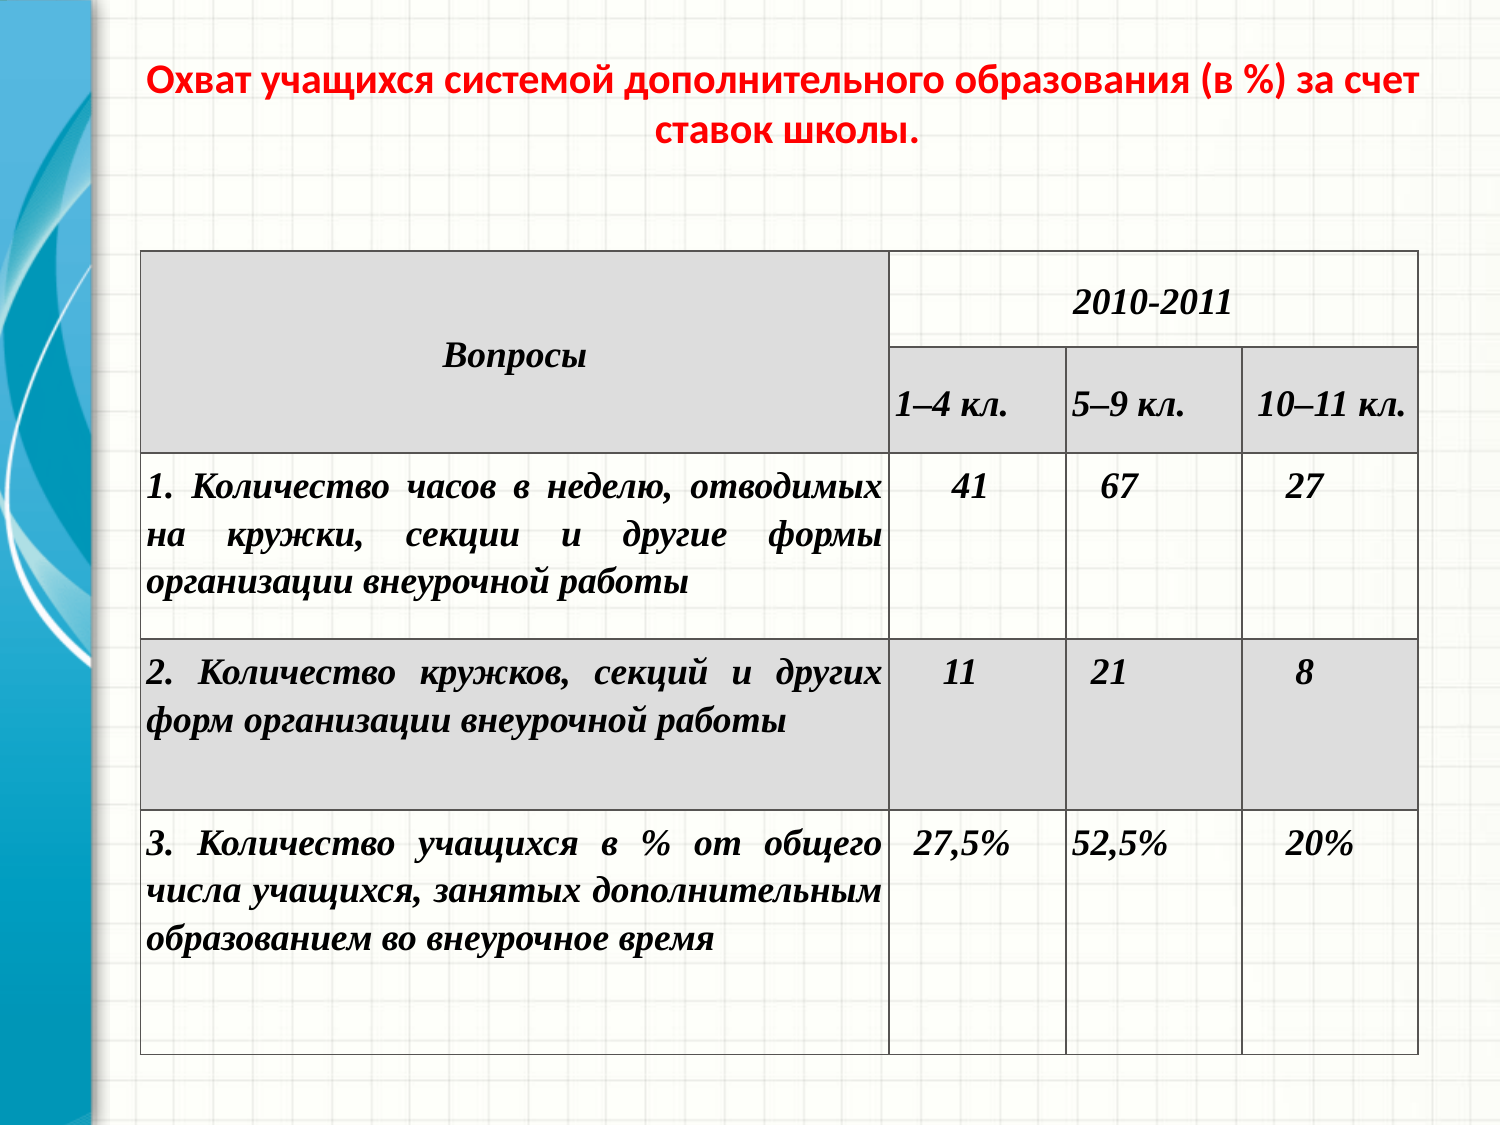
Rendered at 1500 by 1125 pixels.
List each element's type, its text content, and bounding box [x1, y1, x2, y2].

table_cell 2. Количество кружков, секций и других форм организации внеурочной работы [141, 640, 888, 809]
picture [0, 0, 1500, 1125]
table_header 2010-2011 [890, 252, 1417, 346]
title Охват учащихся системой дополнительного образования (в %) за счет ставок школы. [125, 44, 1450, 232]
table_cell 27,5% [890, 811, 1065, 1054]
table_cell 8 [1243, 640, 1417, 809]
table_cell 27 [1243, 454, 1417, 638]
table_cell 1. Количество часов в неделю, отводимых на кружки, секции и другие формы организации внеурочной работы [141, 454, 888, 638]
table_cell 1–4 кл. [890, 348, 1065, 452]
table_cell 21 [1067, 640, 1241, 809]
table_cell 67 [1067, 454, 1241, 638]
table_header Вопросы [141, 252, 888, 452]
table_cell 5–9 кл. [1067, 348, 1241, 452]
table_cell 52,5% [1067, 811, 1241, 1054]
table_cell 11 [890, 640, 1065, 809]
table_cell 20% [1243, 811, 1417, 1054]
table_cell 3. Количество учащихся в % от общего числа учащихся, занятых дополнительным образованием во внеурочное время [141, 811, 888, 1054]
table_cell 41 [890, 454, 1065, 638]
table_cell 10–11 кл. [1243, 348, 1417, 452]
